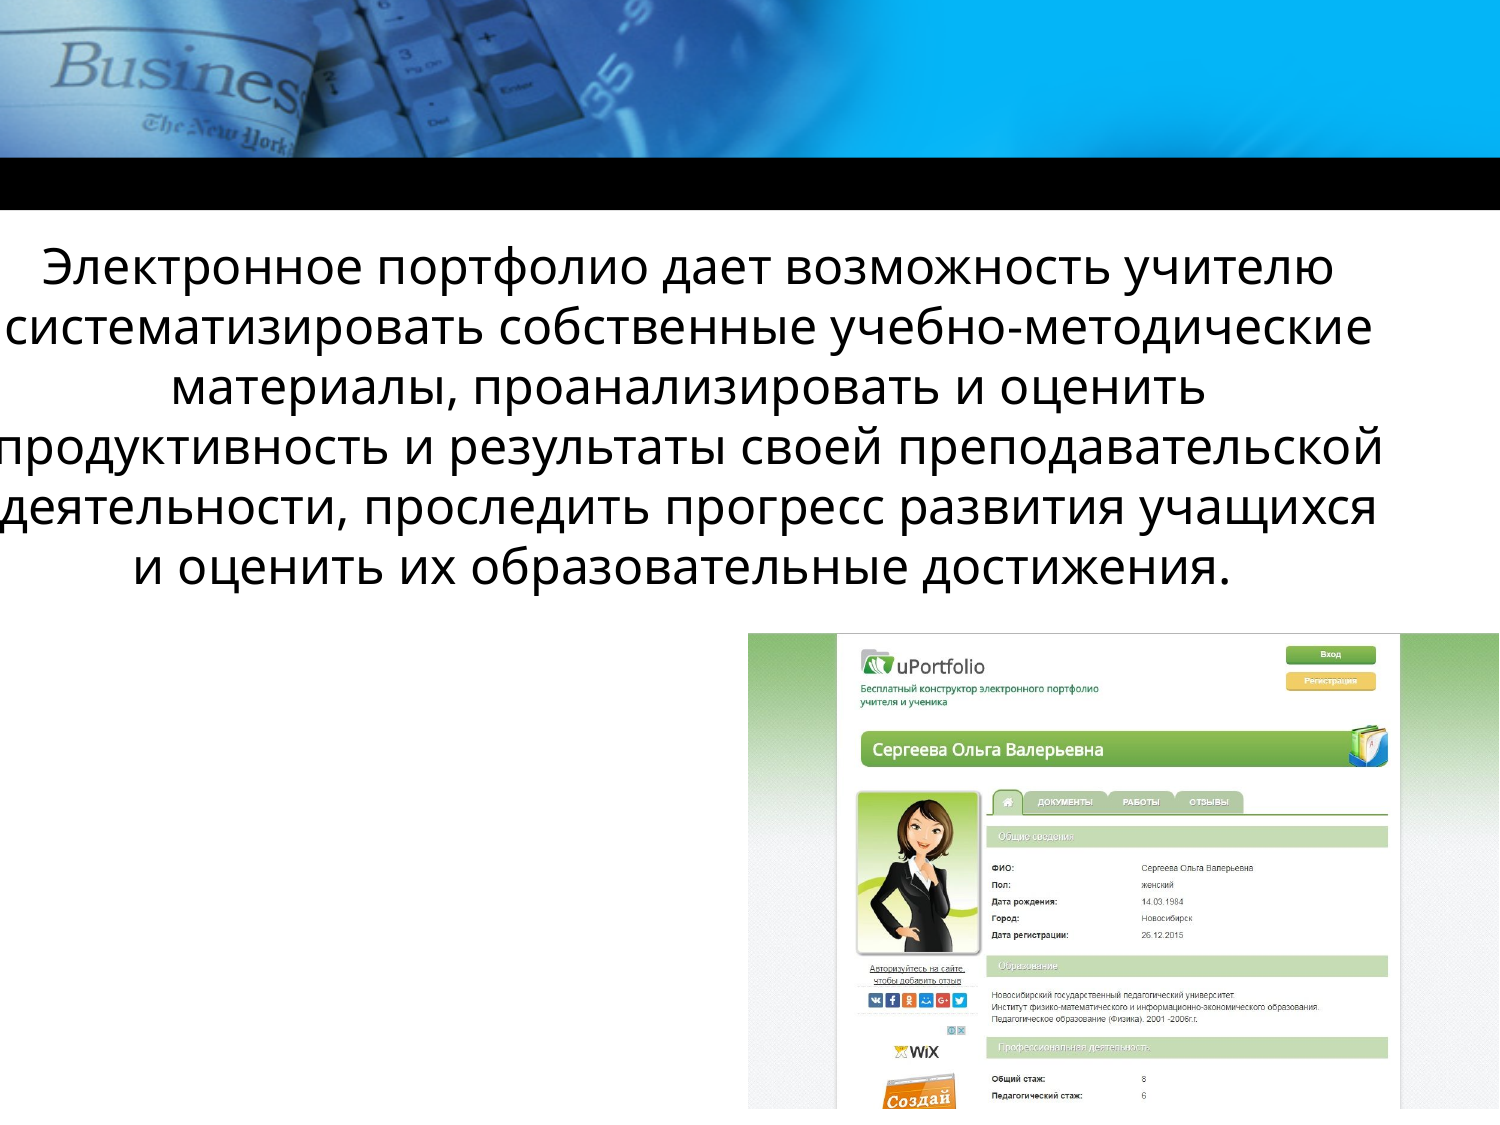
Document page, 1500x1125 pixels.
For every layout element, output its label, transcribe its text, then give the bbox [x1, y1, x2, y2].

picture [0, 0, 843, 157]
title Электронное портфолио дает возможность учителю систематизировать собственные учебно-методические материалы, проанализировать и оценить продуктивность и результаты своей преподавательской деятельности, проследить прогресс развития учащихся и оценить их образовательные достижения. [0, 361, 1408, 467]
picture [748, 633, 1499, 1109]
